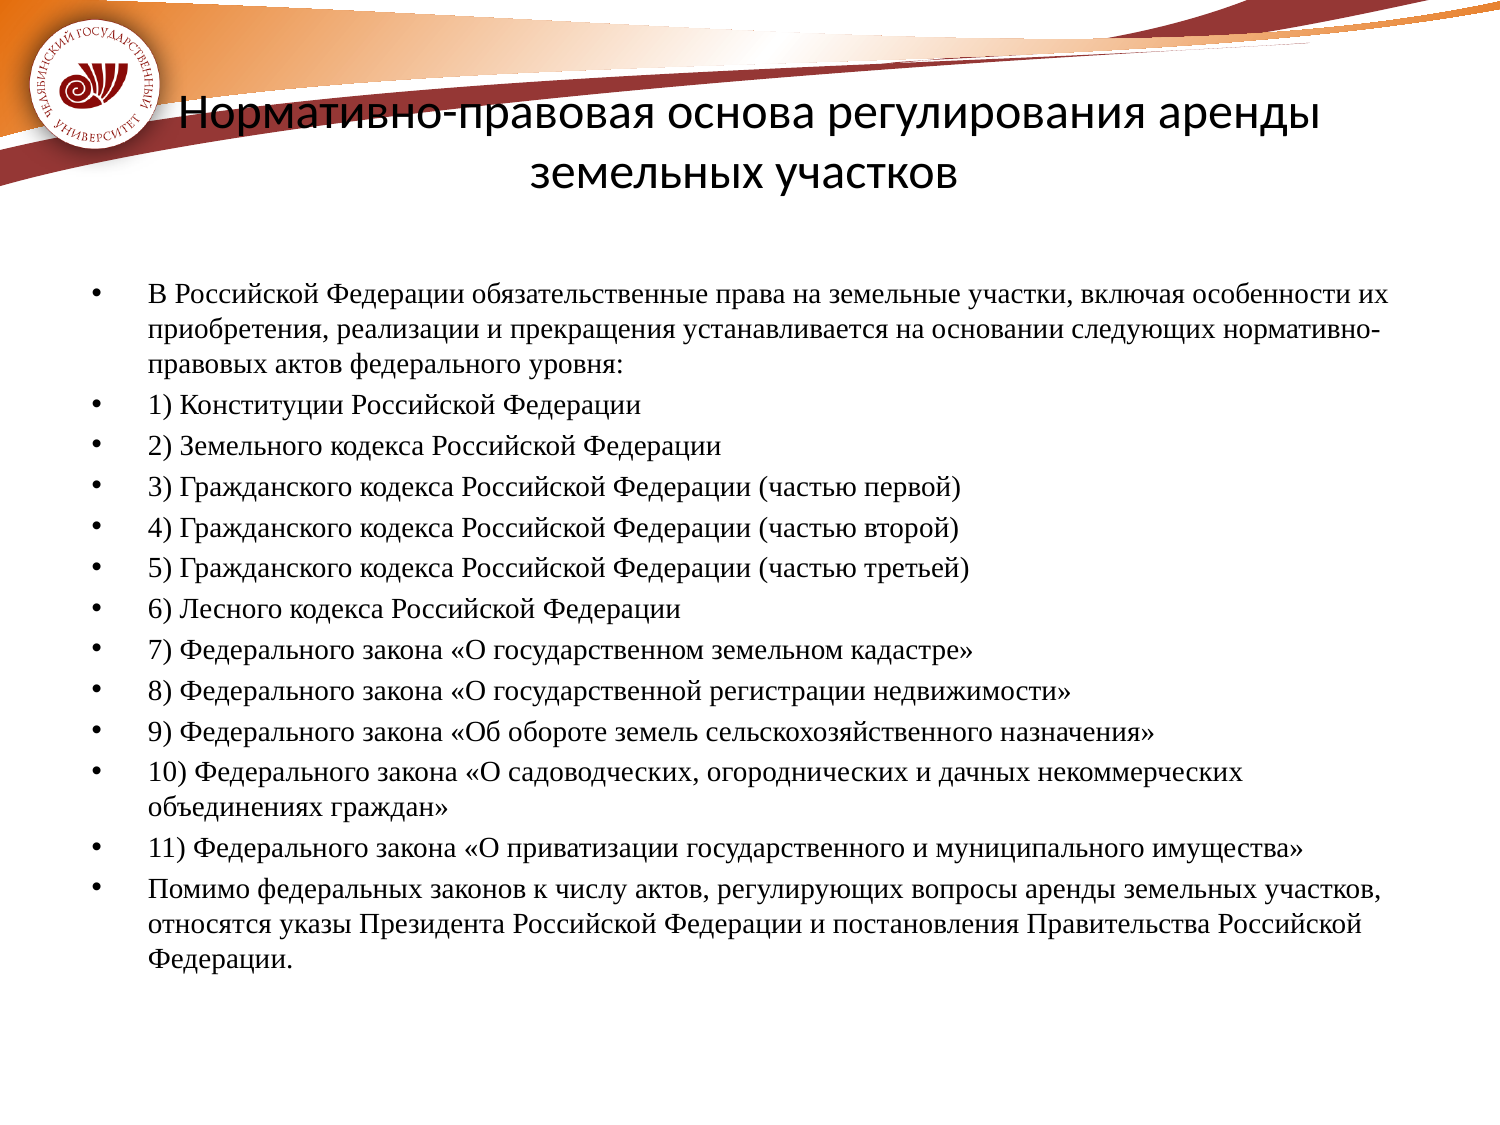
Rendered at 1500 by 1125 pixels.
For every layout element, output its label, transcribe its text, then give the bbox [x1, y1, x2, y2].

title Нормативно-правовая основа регулирования аренды земельных участков [75, 45, 1425, 233]
list В Российской Федерации обязательственные права на земельные участки, включая особенности их приобретения, реализации и прекращения устанавливается на основании следующих нормативно-правовых актов федерального уровня: 1) Конституции Российской Федерации 2) Земельного кодекса Российской Федерации 3) Гражданского кодекса Российской Федерации (частью первой) 4) Гражданского кодекса Российской Федерации (частью второй) 5) Гражданского кодекса Российской Федерации (частью третьей) 6) Лесного кодекса Российской Федерации 7) Федерального закона «О государственном земельном кадастре» 8) Федерального закона «О государственной регистрации недвижимости» 9) Федерального закона «Об обороте земель сельскохозяйственного назначения» 10) Федерального закона «О садоводческих, огороднических и дачных некоммерческих объединениях граждан» 11) Федерального закона «О приватизации государственного и муниципального имущества» Помимо федеральных законов к числу актов, регулирующих вопросы аренды земельных участков, относятся указы Президента Российской Федерации и постановления Правительства Российской Федерации. [76, 267, 1427, 1010]
picture [29, 19, 160, 149]
